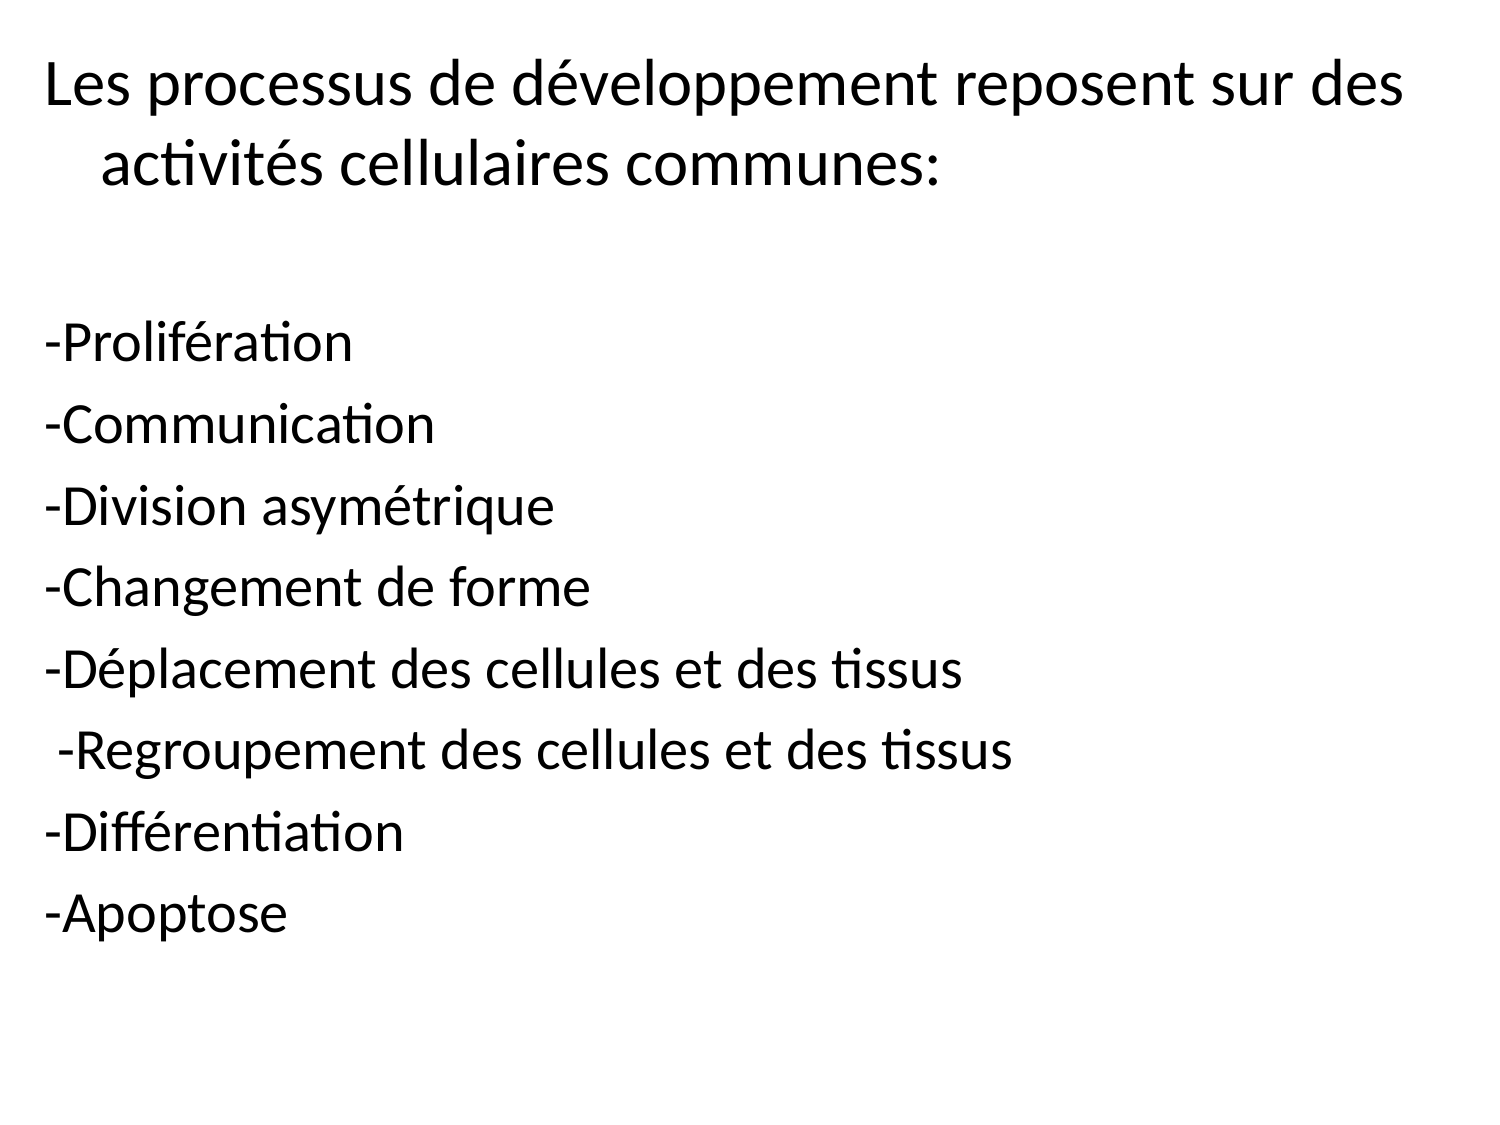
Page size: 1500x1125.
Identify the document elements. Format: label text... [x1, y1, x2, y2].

list Les processus de développement reposent sur des activités cellulaires communes: -Prolifération -Communication -Division asymétrique -Changement de forme -Déplacement des cellules et des tissus -Regroupement des cellules et des tissus -Différentiation -Apoptose [29, 30, 1471, 1094]
